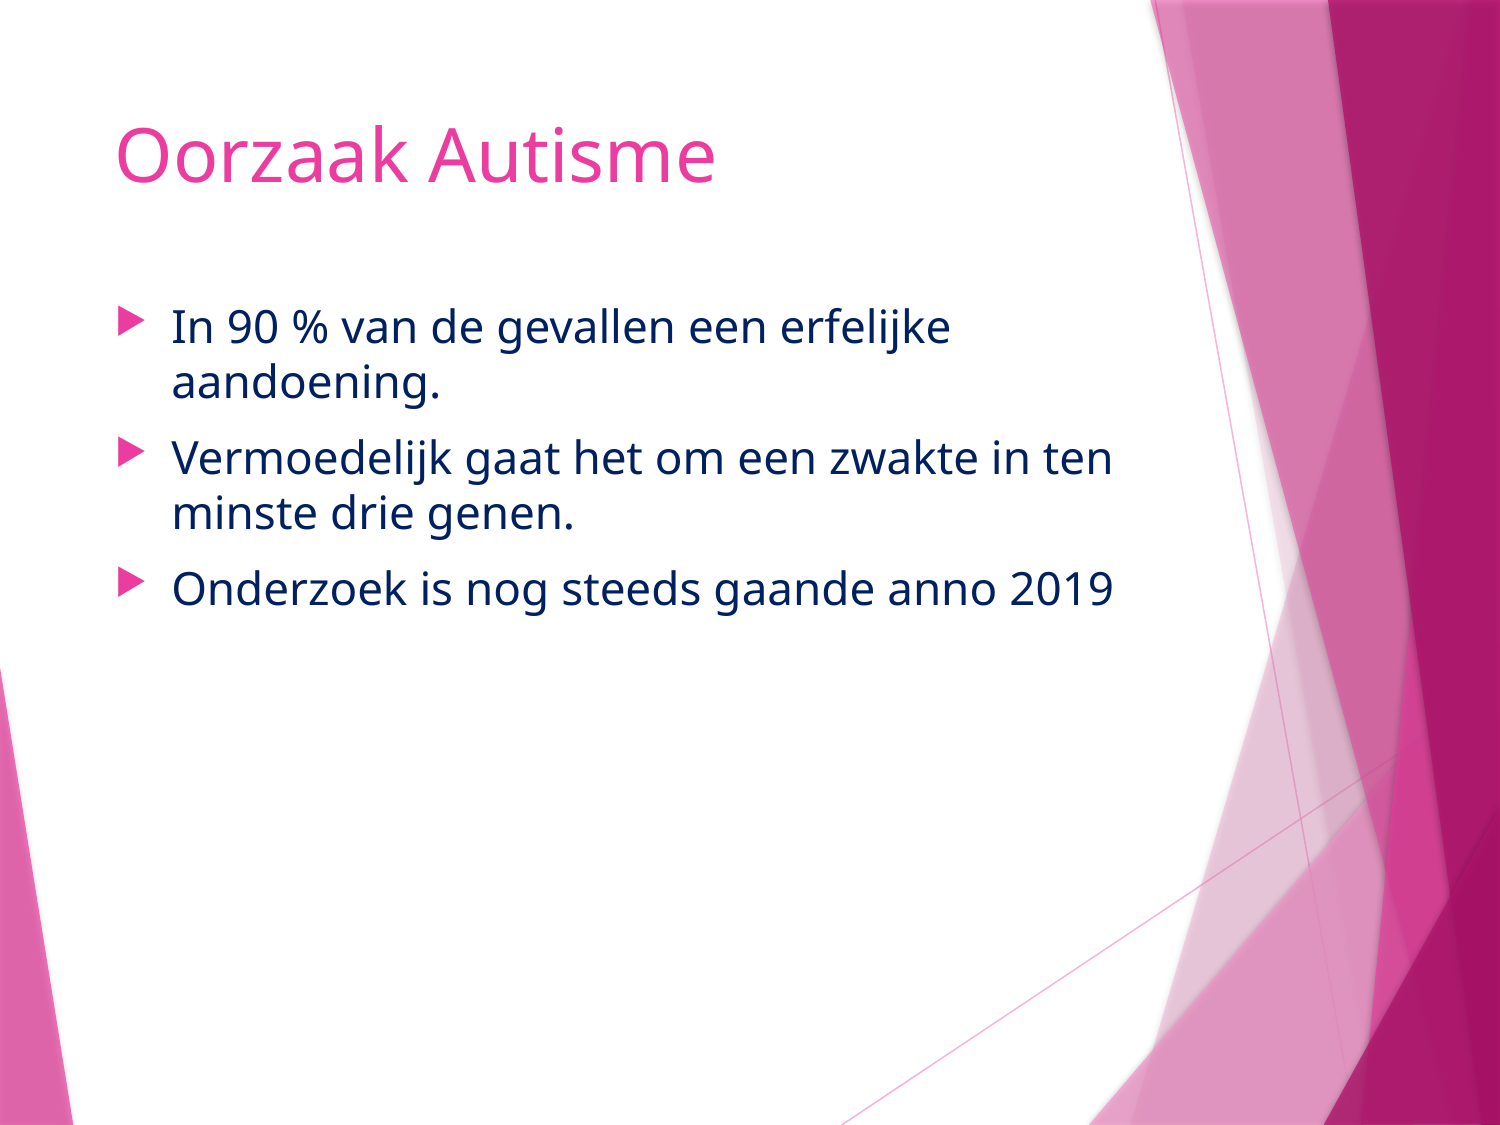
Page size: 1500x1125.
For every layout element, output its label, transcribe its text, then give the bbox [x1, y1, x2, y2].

list In 90 % van de gevallen een erfelijke aandoening. Vermoedelijk gaat het om een zwakte in ten minste drie genen. Onderzoek is nog steeds gaande anno 2019 [99, 290, 1142, 928]
title Oorzaak Autisme [99, 99, 1142, 290]
